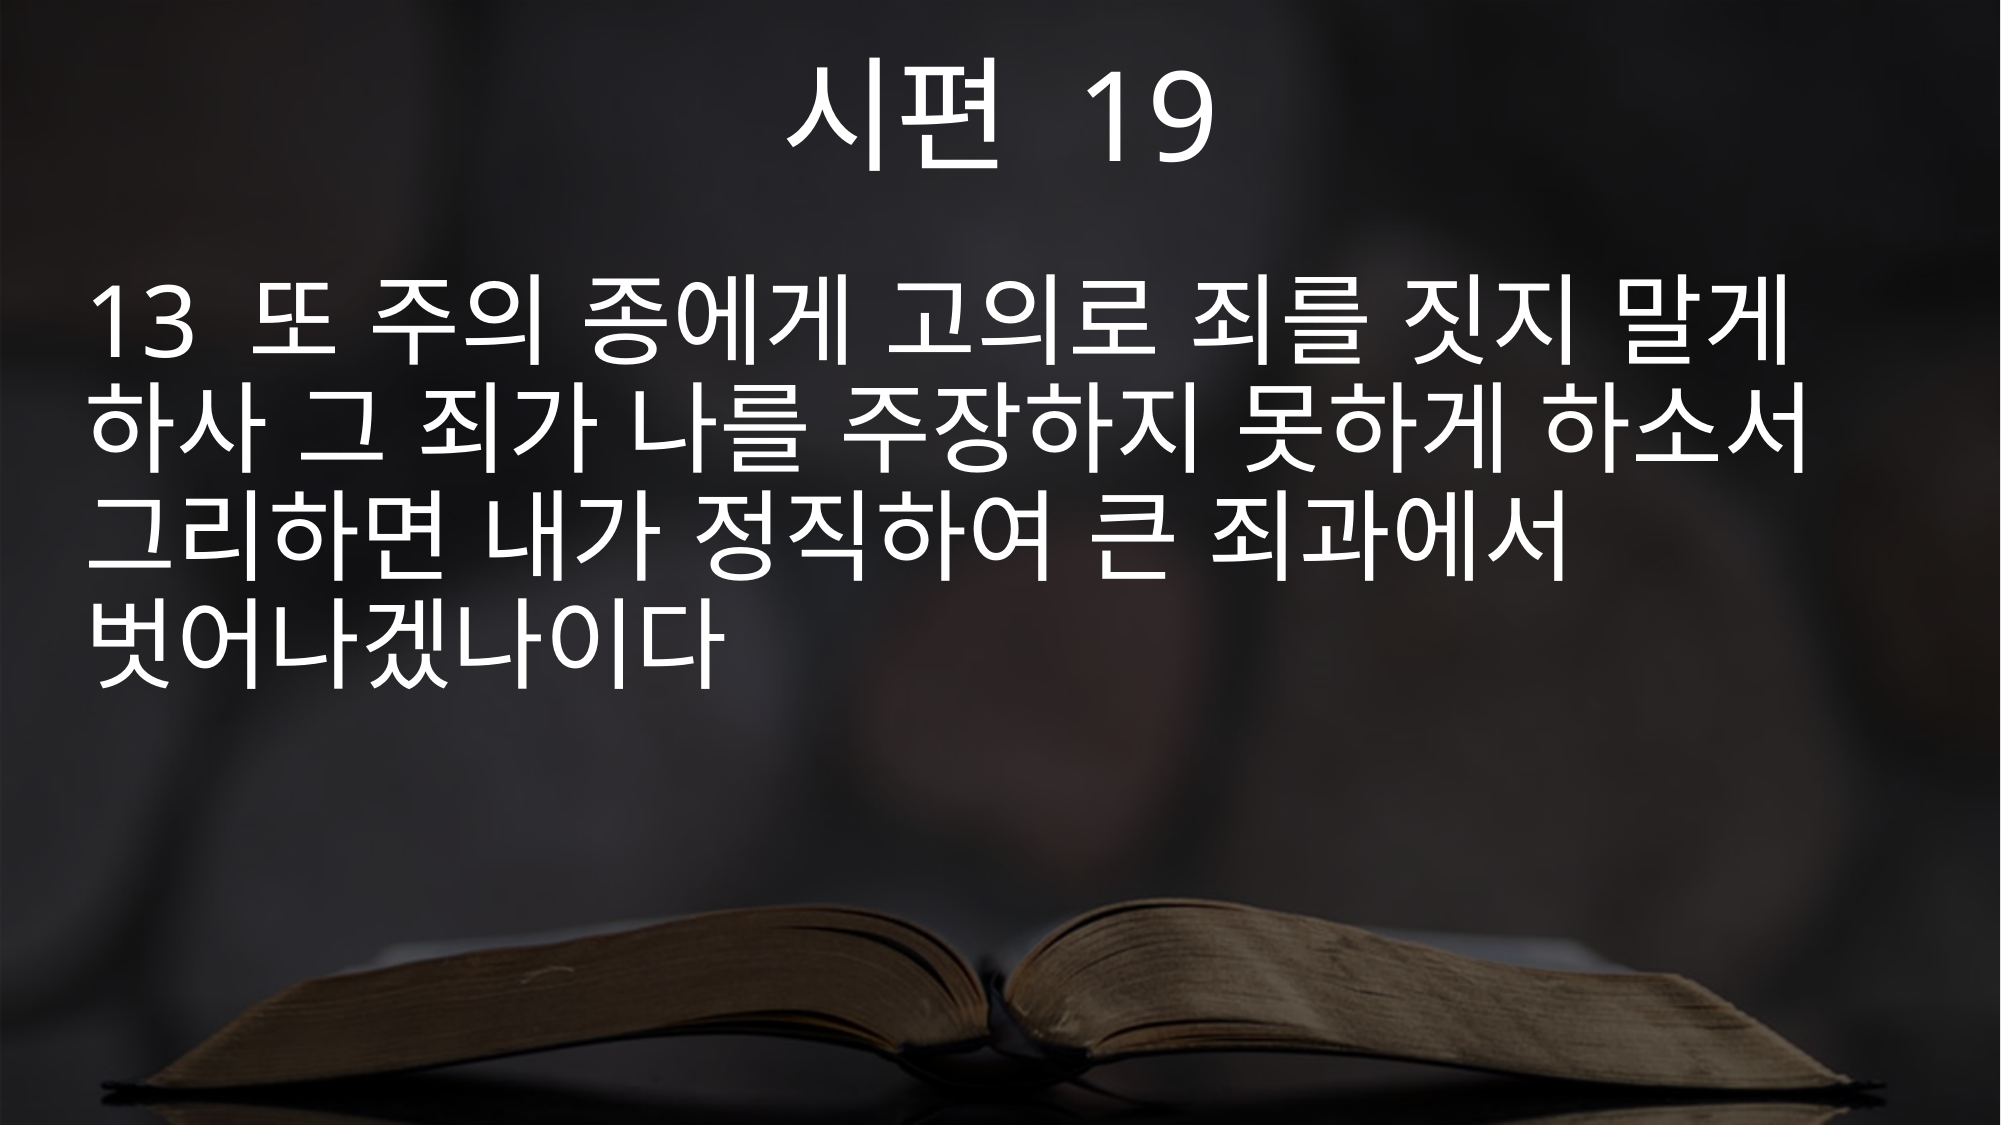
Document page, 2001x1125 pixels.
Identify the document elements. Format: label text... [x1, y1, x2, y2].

list 13 또 주의 종에게 고의로 죄를 짓지 말게 하사 그 죄가 나를 주장하지 못하게 하소서 그리하면 내가 정직하여 큰 죄과에서 벗어나겠나이다 [69, 263, 1953, 423]
footer 시편 19 [0, 32, 2000, 192]
picture [0, 0, 2001, 1125]
